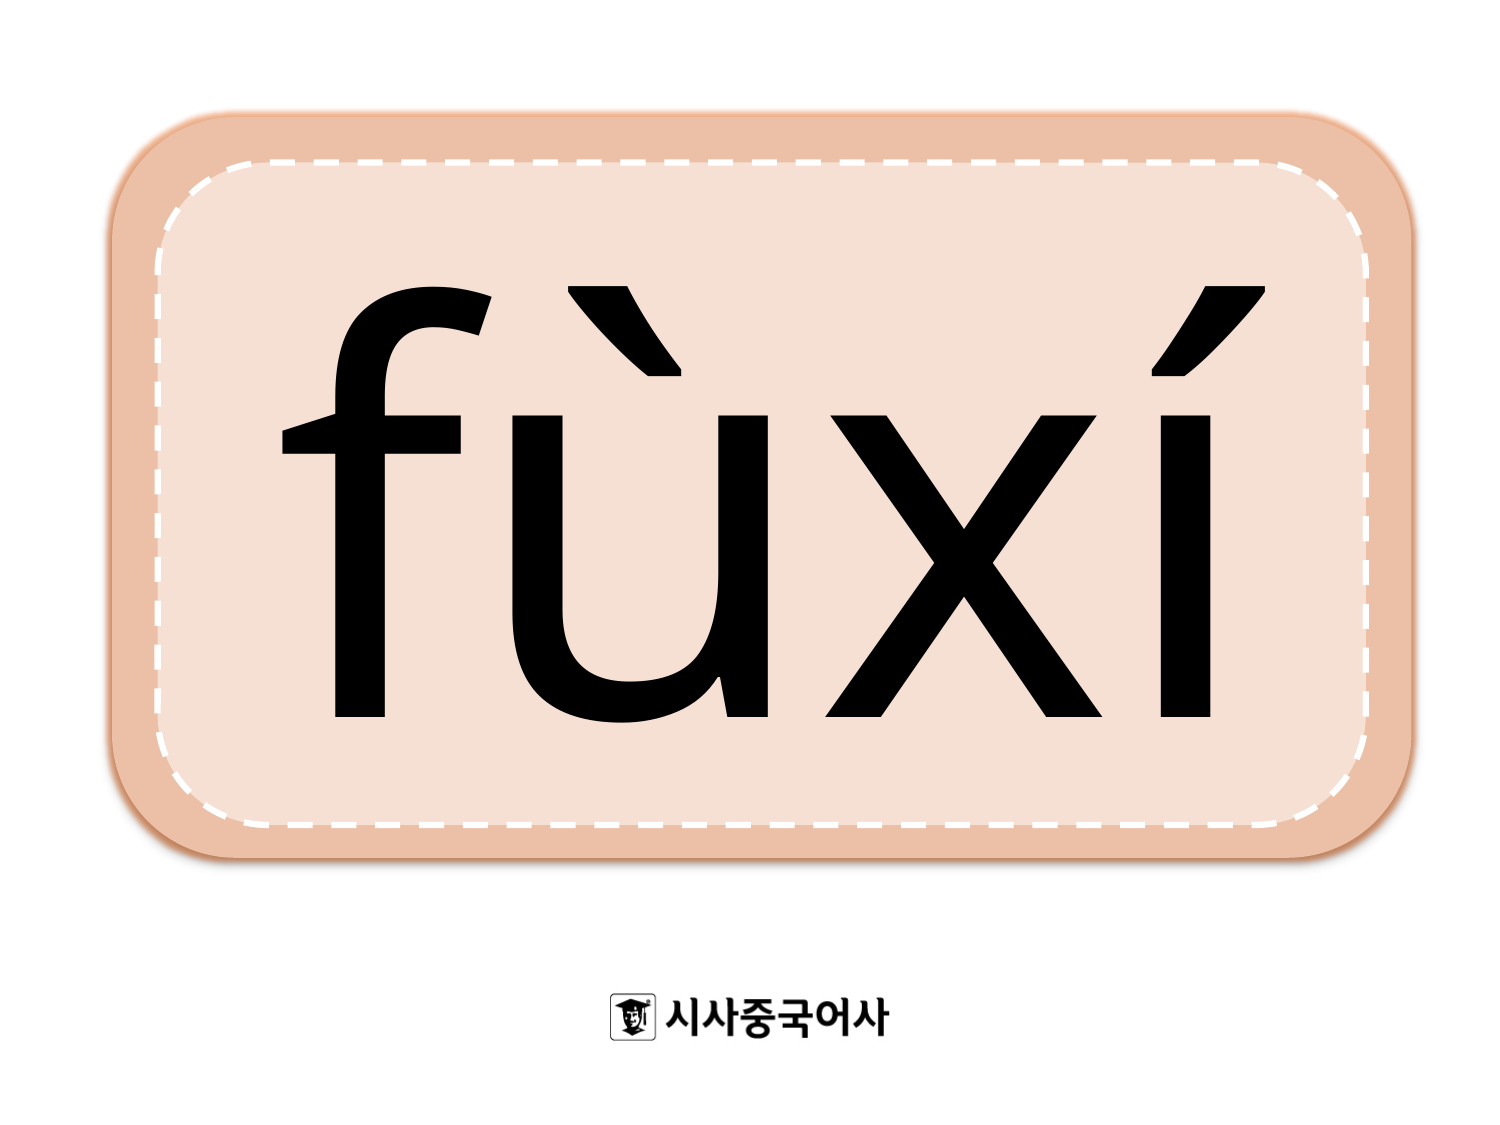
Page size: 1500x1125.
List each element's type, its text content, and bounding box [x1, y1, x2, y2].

text_box fùxí [162, 160, 1371, 824]
picture [602, 987, 898, 1047]
